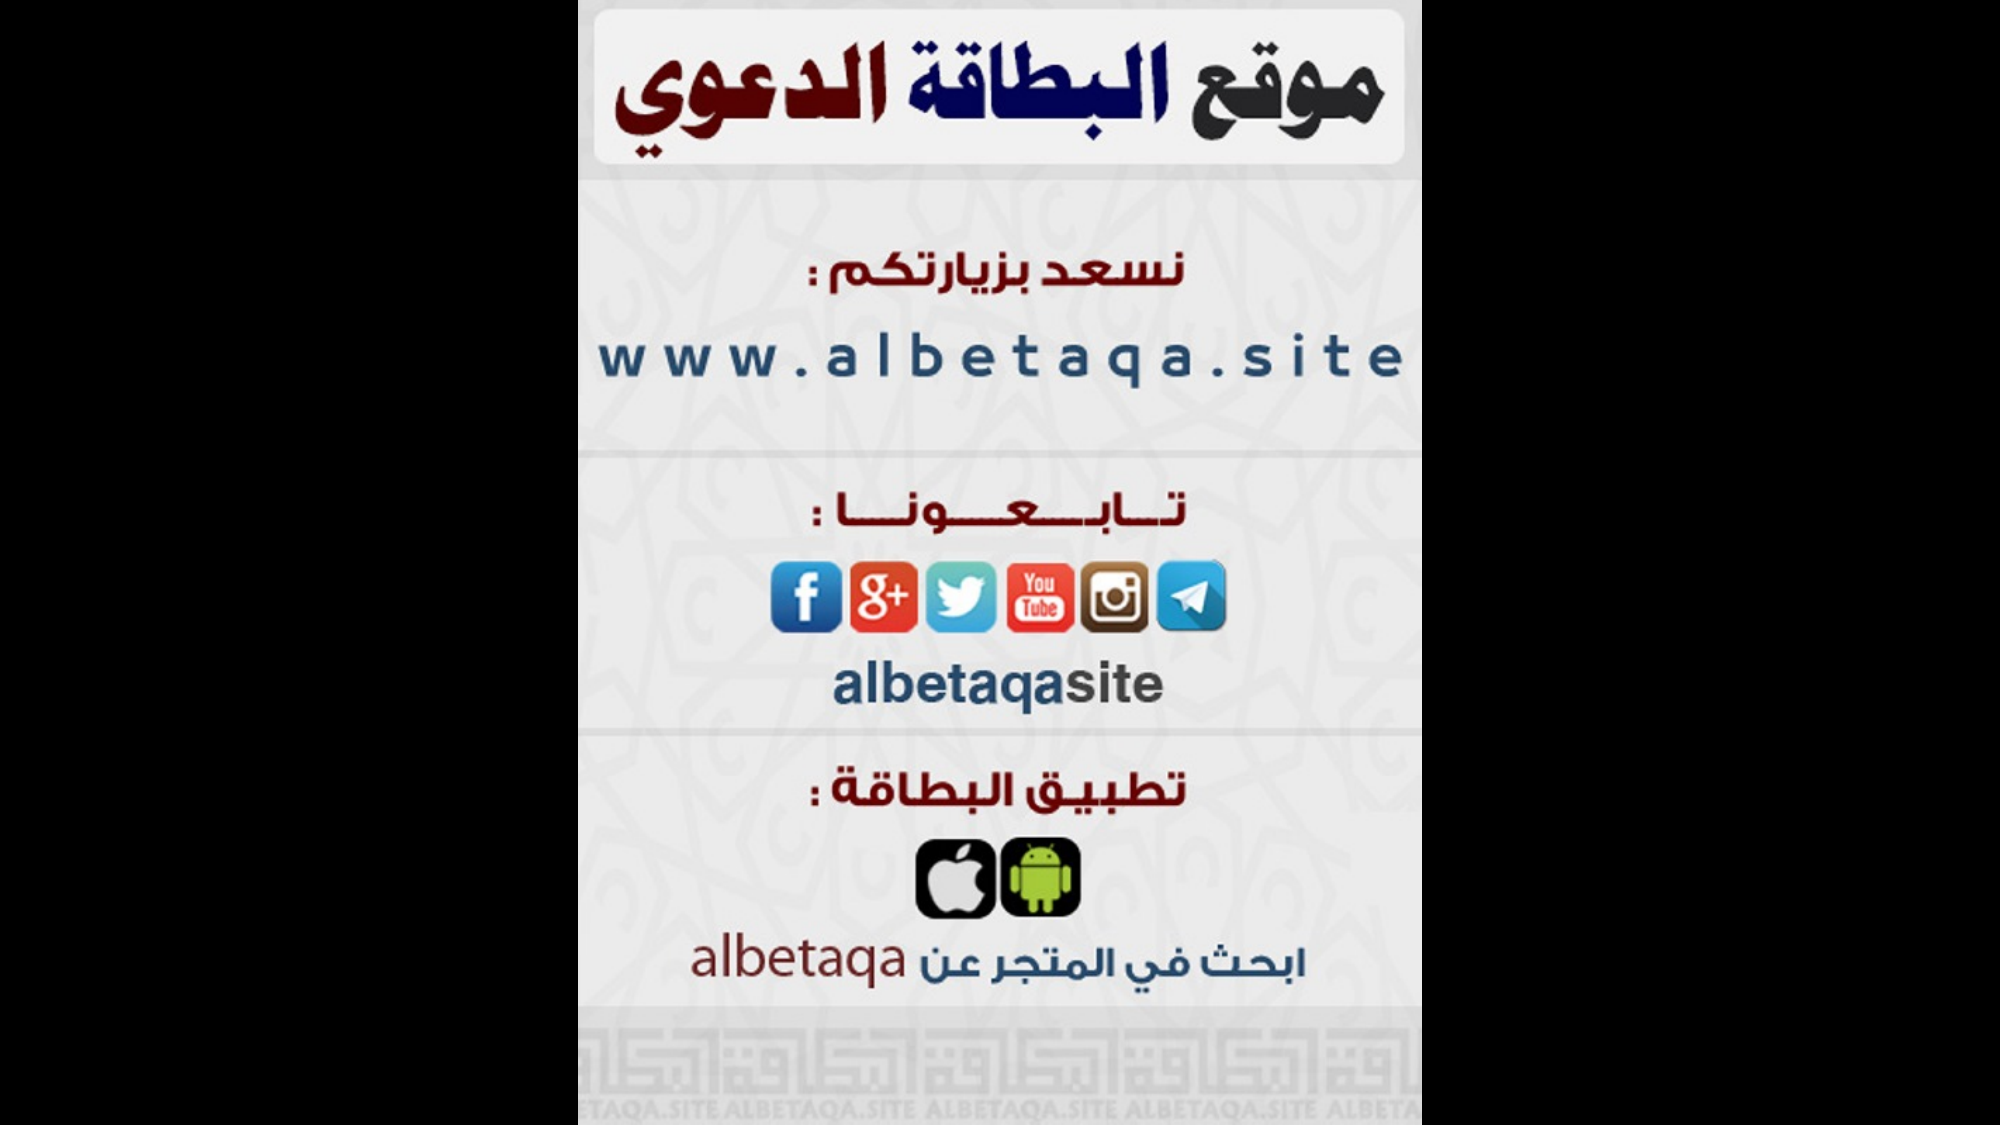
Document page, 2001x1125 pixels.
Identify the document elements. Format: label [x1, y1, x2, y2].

picture [578, 0, 1422, 1125]
